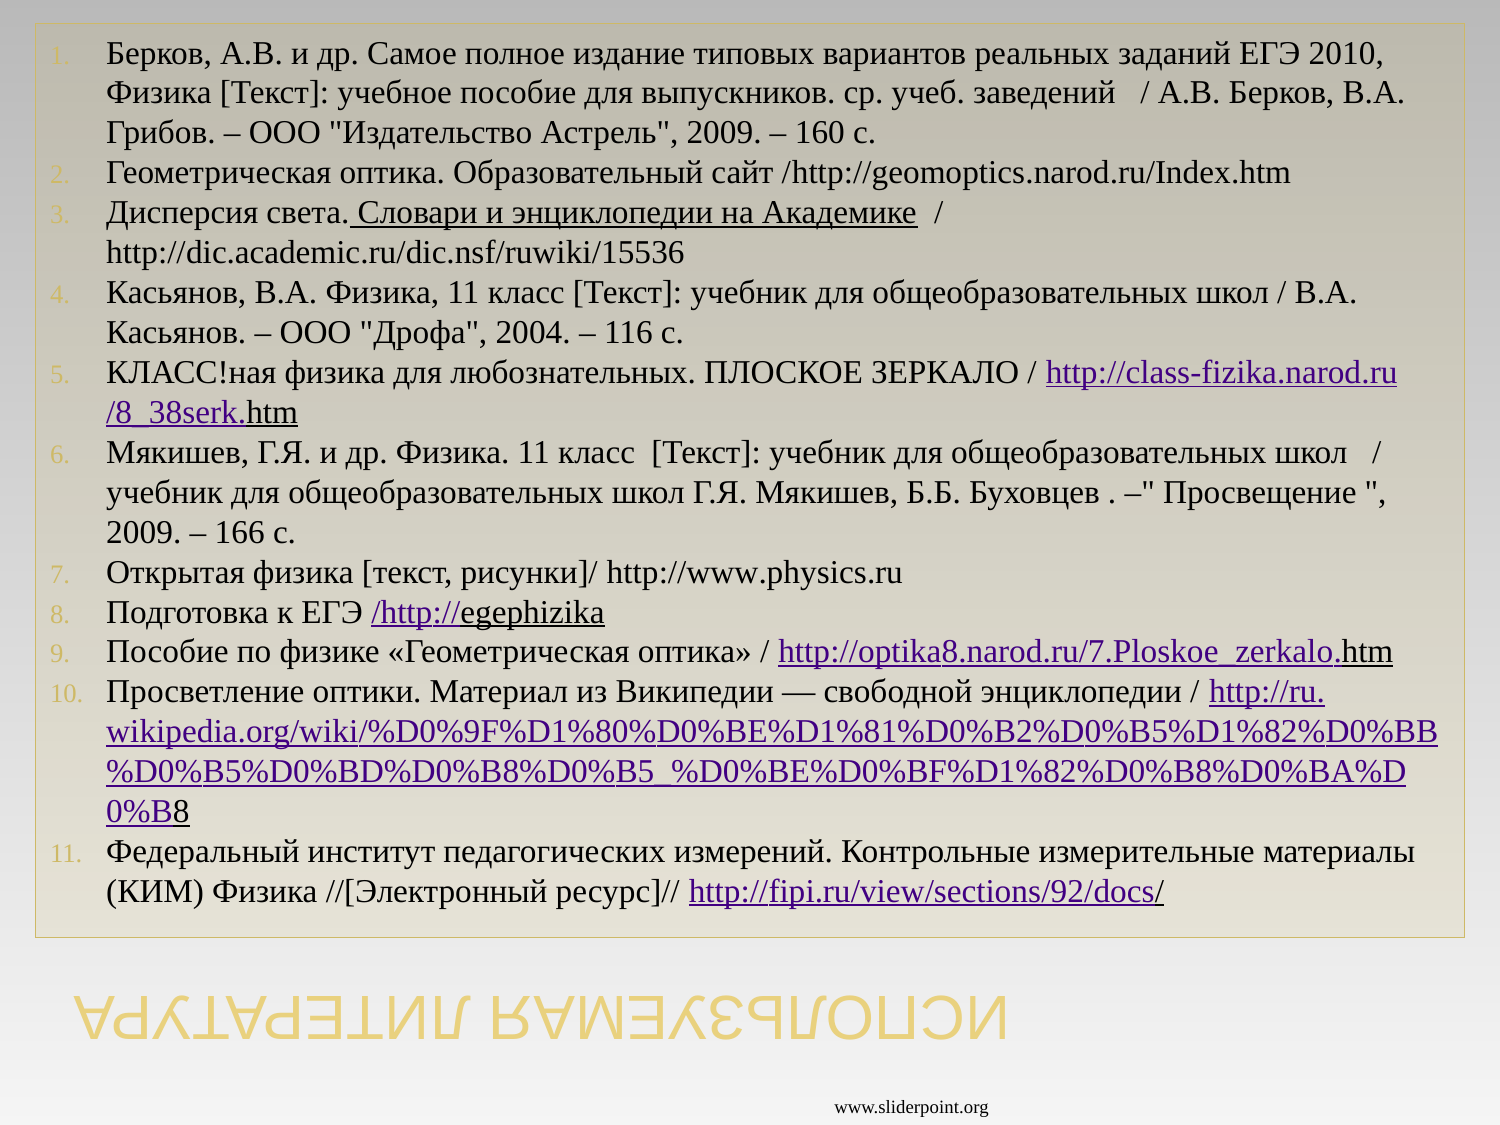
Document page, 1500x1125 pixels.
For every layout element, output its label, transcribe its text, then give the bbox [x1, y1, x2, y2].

footer www.sliderpoint.org [191, 1075, 1004, 1125]
list Берков, А.В. и др. Самое полное издание типовых вариантов реальных заданий ЕГЭ 2010, Физика [Текст]: учебное пособие для выпускников. ср. учеб. заведений / А.В. Берков, В.А. Грибов. – ООО "Издательство Астрель", 2009. – 160 с. Геометрическая оптика. Образовательный сайт /http://geomoptics.narod.ru/Index.htm Дисперсия света. Словари и энциклопедии на Академике / http://dic.academic.ru/dic.nsf/ruwiki/15536 Касьянов, В.А. Физика, 11 класс [Текст]: учебник для общеобразовательных школ / В.А. Касьянов. – ООО "Дрофа", 2004. – 116 с. КЛАСС!ная физика для любознательных. ПЛОСКОЕ ЗЕРКАЛО / http://class-fizika.narod.ru/8_38serk.htm Мякишев, Г.Я. и др. Физика. 11 класс [Текст]: учебник для общеобразовательных школ / учебник для общеобразовательных школ Г.Я. Мякишев, Б.Б. Буховцев . –" Просвещение ", 2009. – 166 с. Открытая физика [текст, рисунки]/ http://www.physics.ru Подготовка к ЕГЭ /http://egephizika Пособие по физике «Геометрическая оптика» / http://optika8.narod.ru/7.Ploskoe_zerkalo.htm Просветление оптики. Материал из Википедии — свободной энциклопедии / http://ru.wikipedia.org/wiki/%D0%9F%D1%80%D0%BE%D1%81%D0%B2%D0%B5%D1%82%D0%BB%D0%B5%D0%BD%D0%B8%D0%B5_%D0%BE%D0%BF%D1%82%D0%B8%D0%BA%D0%B8 Федеральный институт педагогических измерений. Контрольные измерительные материалы (КИМ) Физика //[Электронный ресурс]// http://fipi.ru/view/sections/92/docs/ [35, 23, 1465, 938]
title Используемая литература [58, 960, 1442, 1067]
